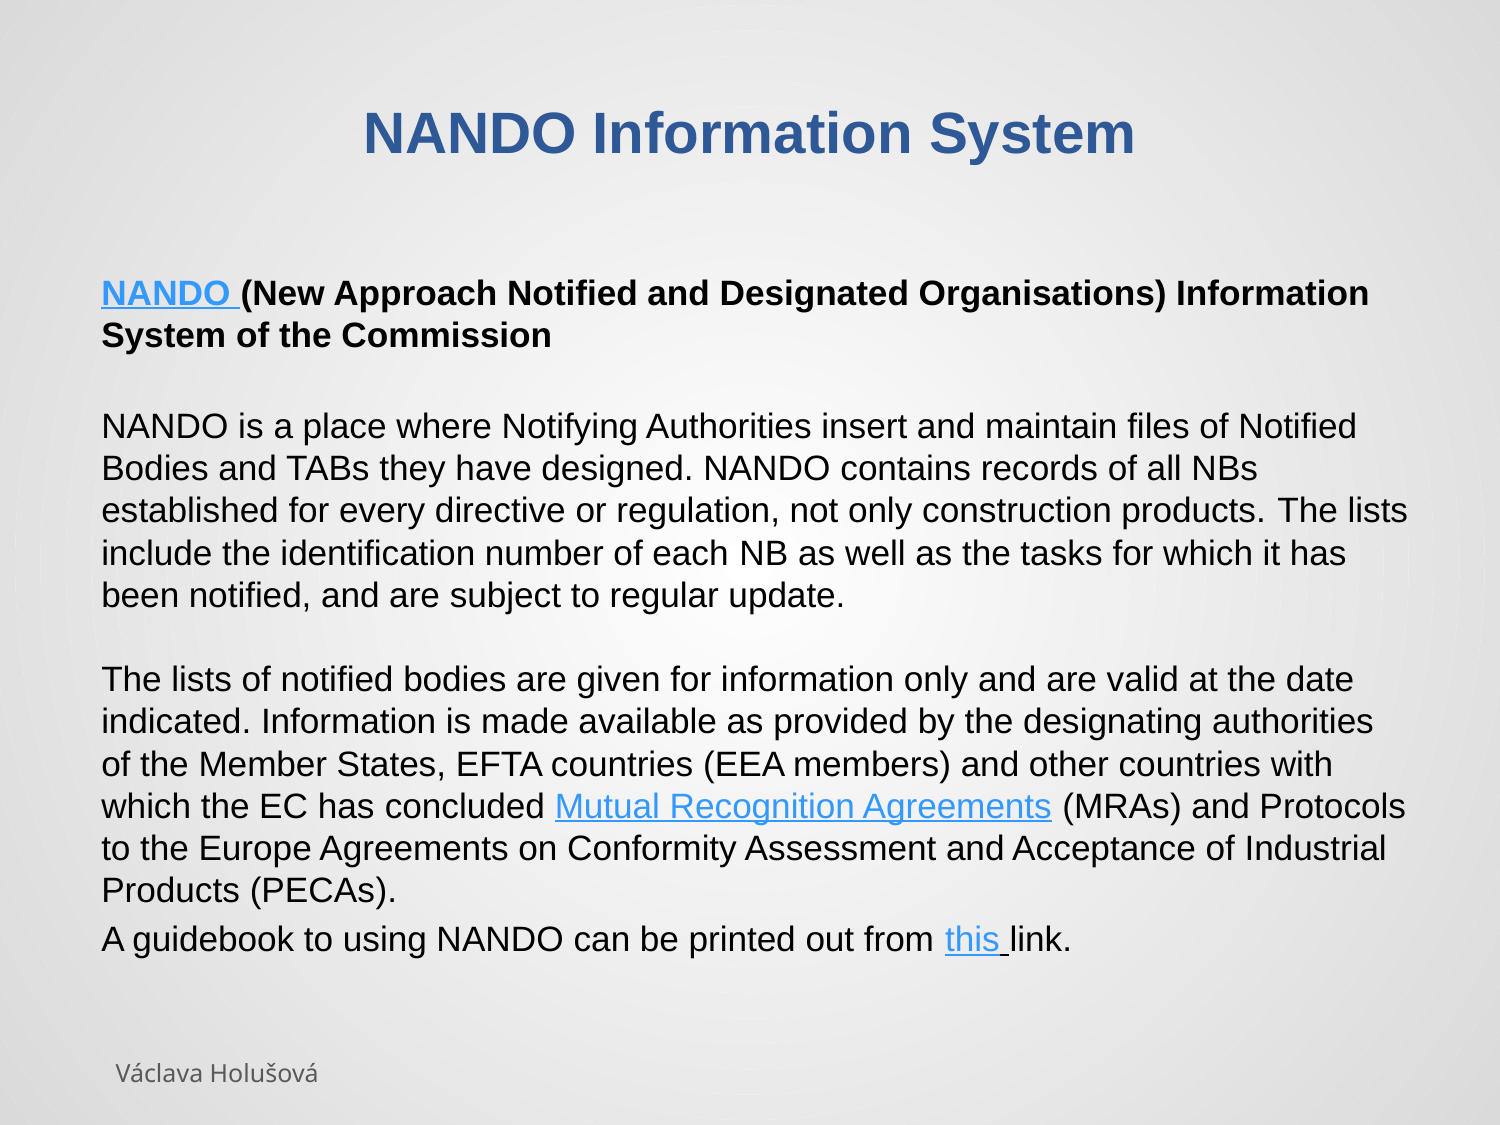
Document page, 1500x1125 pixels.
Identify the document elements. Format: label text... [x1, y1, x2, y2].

title NANDO Information System [75, 0, 1425, 173]
footer Václava Holušová [108, 1042, 576, 1103]
list NANDO (New Approach Notified and Designated Organisations) Information System of the Commission NANDO is a place where Notifying Authorities insert and maintain files of Notified Bodies and TABs they have designed. NANDO contains records of all NBs established for every directive or regulation, not only construction products. The lists include the identification number of each NB as well as the tasks for which it has been notified, and are subject to regular update. The lists of notified bodies are given for information only and are valid at the date indicated. Information is made available as provided by the designating authorities of the Member States, EFTA countries (EEA members) and other countries with which the EC has concluded Mutual Recognition Agreements (MRAs) and Protocols to the Europe Agreements on Conformity Assessment and Acceptance of Industrial Products (PECAs). A guidebook to using NANDO can be printed out from this link. [75, 262, 1425, 1005]
